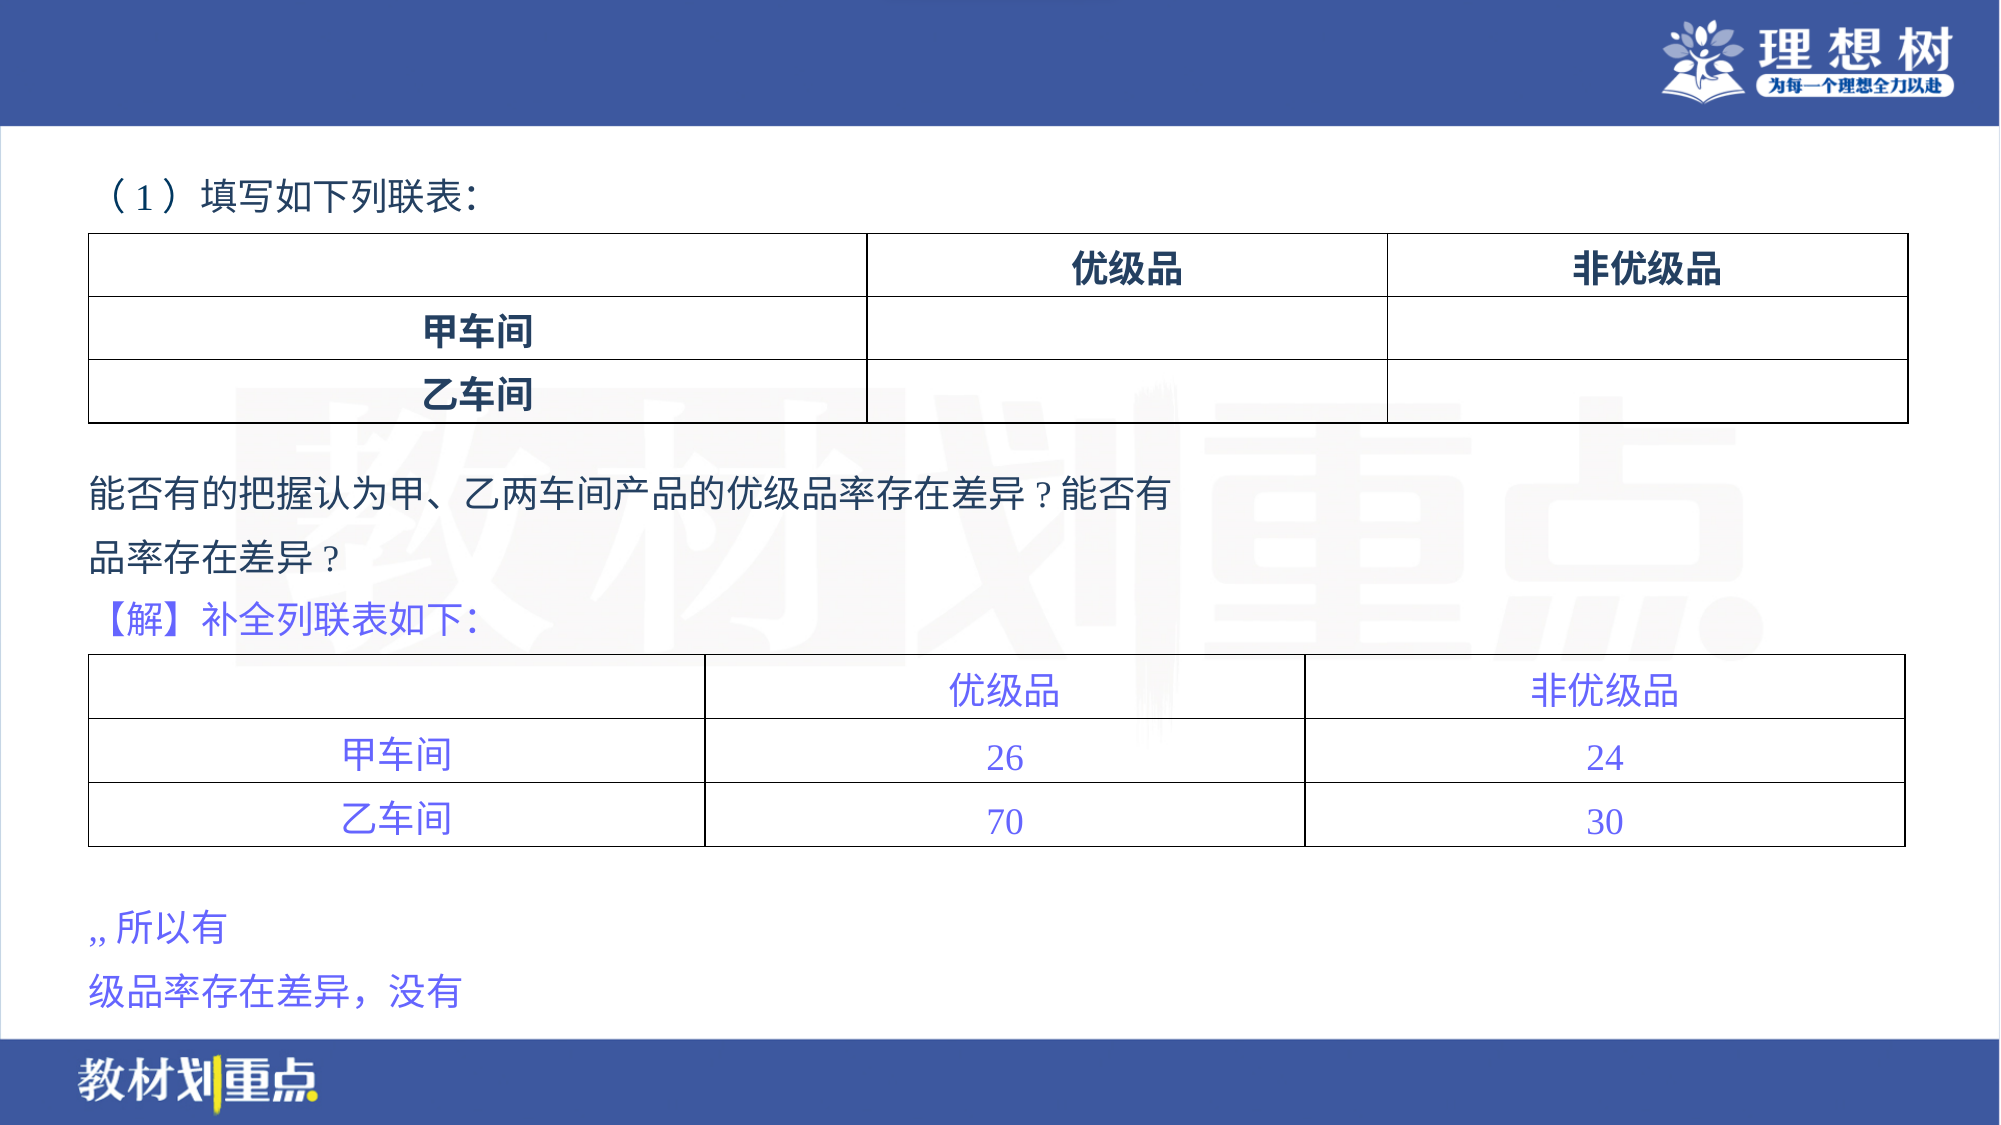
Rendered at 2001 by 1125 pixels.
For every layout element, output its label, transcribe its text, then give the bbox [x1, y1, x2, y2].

table_cell 24 [1306, 719, 1904, 782]
table_cell 70 [706, 783, 1304, 846]
table_cell 甲车间 [89, 719, 704, 782]
table_cell 26 [706, 719, 1304, 782]
table_header [89, 234, 866, 296]
text_box 【解】补全列联表如下： [88, 574, 1911, 634]
table_cell 30 [1306, 783, 1904, 846]
picture [0, 0, 2000, 1125]
text_box （1）填写如下列联表： [88, 151, 1911, 211]
table_cell [1388, 360, 1907, 422]
table_header [89, 655, 704, 718]
table_cell [1388, 297, 1907, 359]
table_header 优级品 [706, 655, 1304, 718]
table_header 非优级品 [1306, 655, 1904, 718]
table_header 非优级品 [1388, 234, 1907, 296]
table_cell 乙车间 [89, 783, 704, 846]
table_cell 乙车间 [89, 360, 866, 422]
table_cell 甲车间 [89, 297, 866, 359]
table_header 优级品 [868, 234, 1387, 296]
table_cell [868, 297, 1387, 359]
table_cell [868, 360, 1387, 422]
